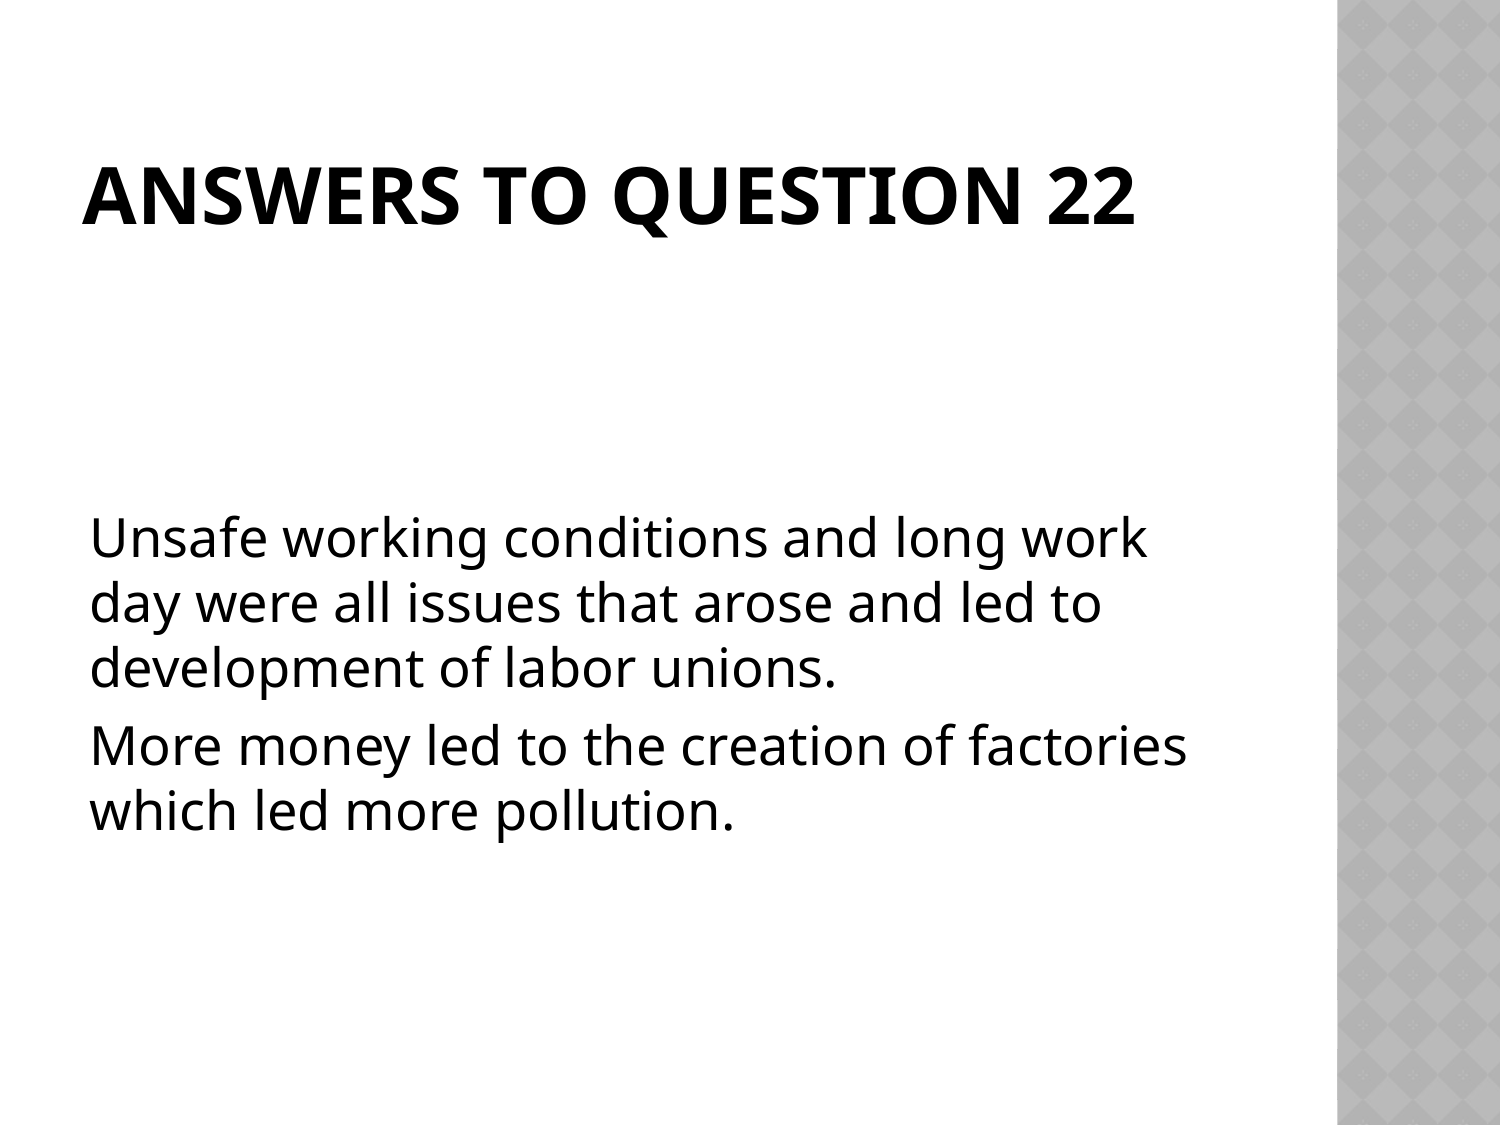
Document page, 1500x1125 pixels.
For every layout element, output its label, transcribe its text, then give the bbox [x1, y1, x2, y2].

title Answers to Question 22 [75, 52, 1263, 240]
list Unsafe working conditions and long work day were all issues that arose and led to development of labor unions. More money led to the creation of factories which led more pollution. [75, 264, 1263, 1059]
